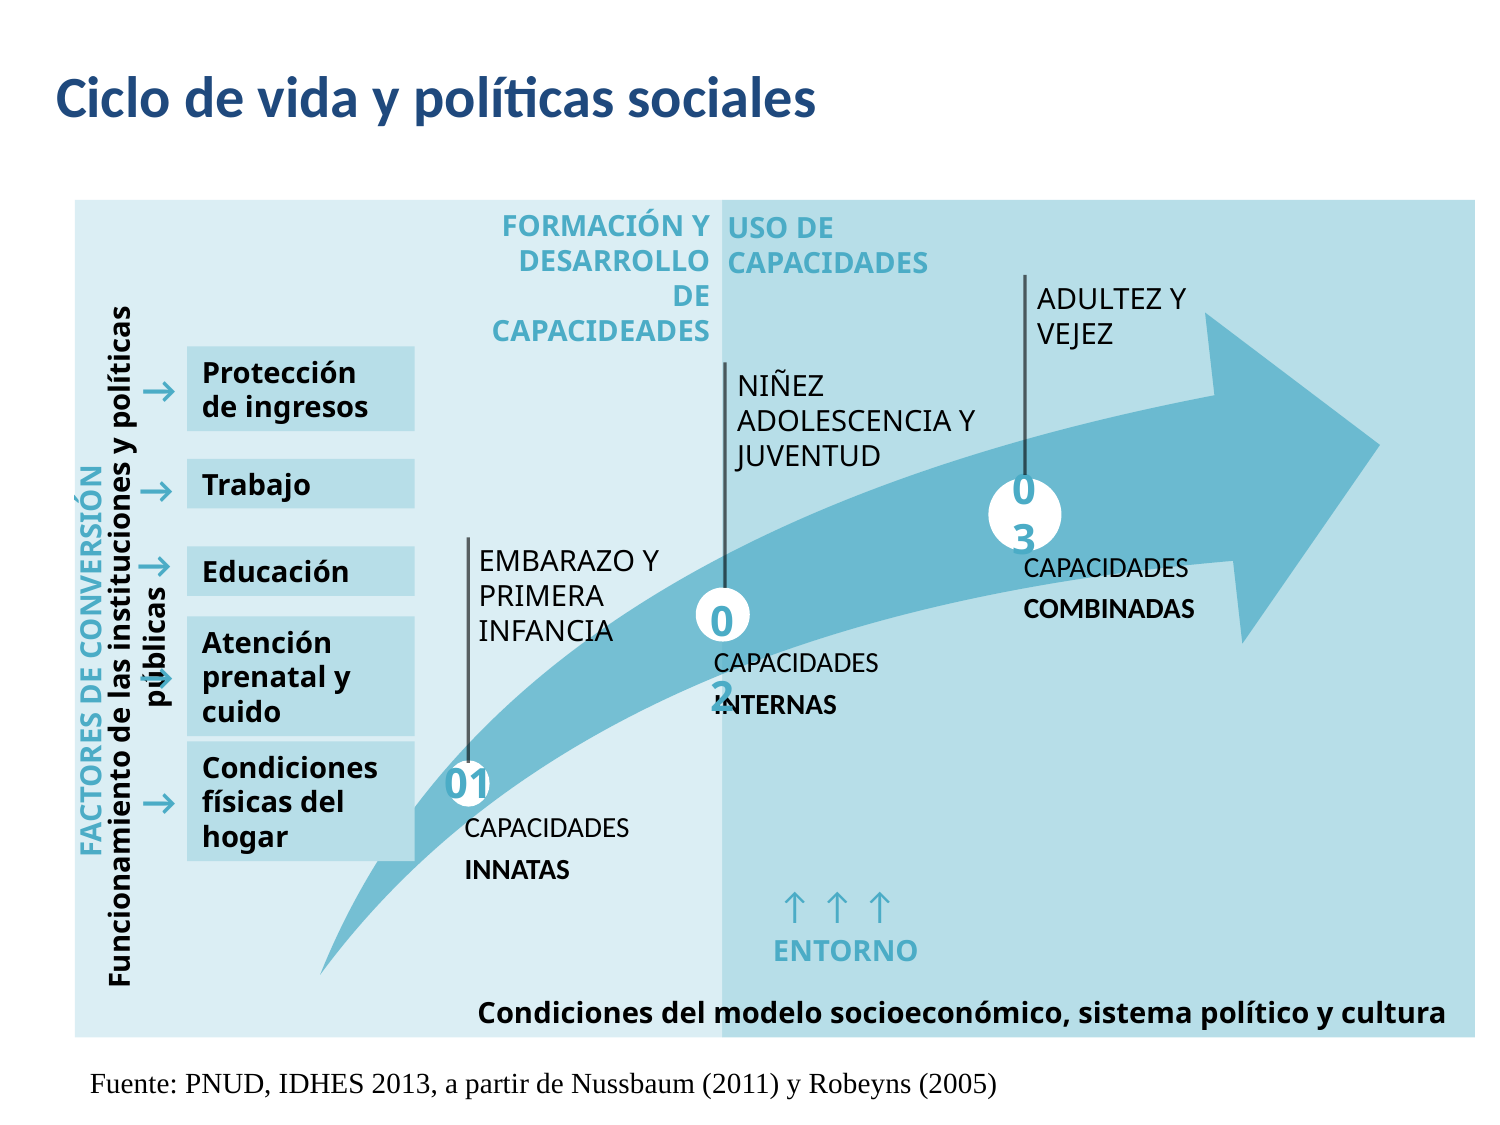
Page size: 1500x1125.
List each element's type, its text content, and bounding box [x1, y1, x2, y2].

text_box Condiciones del modelo socioeconómico, sistema político y cultura [462, 986, 1500, 1037]
text_box USO DE CAPACIDADES [725, 201, 950, 287]
text_box ADULTEZ Y VEJEZ [1022, 273, 1213, 310]
text_box [73, 198, 724, 310]
text_box FORMACIÓN Y DESARROLLO DE CAPACIDEADES [463, 199, 725, 310]
text_box Fuente: PNUD, IDHES 2013, a partir de Nussbaum (2011) y Robeyns (2005) [75, 1057, 1475, 1107]
text_box Ciclo de vida y políticas sociales [41, 51, 1500, 137]
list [421, 312, 1426, 976]
text_box [724, 198, 1477, 986]
text_box [420, 983, 724, 1040]
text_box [64, 255, 416, 1040]
